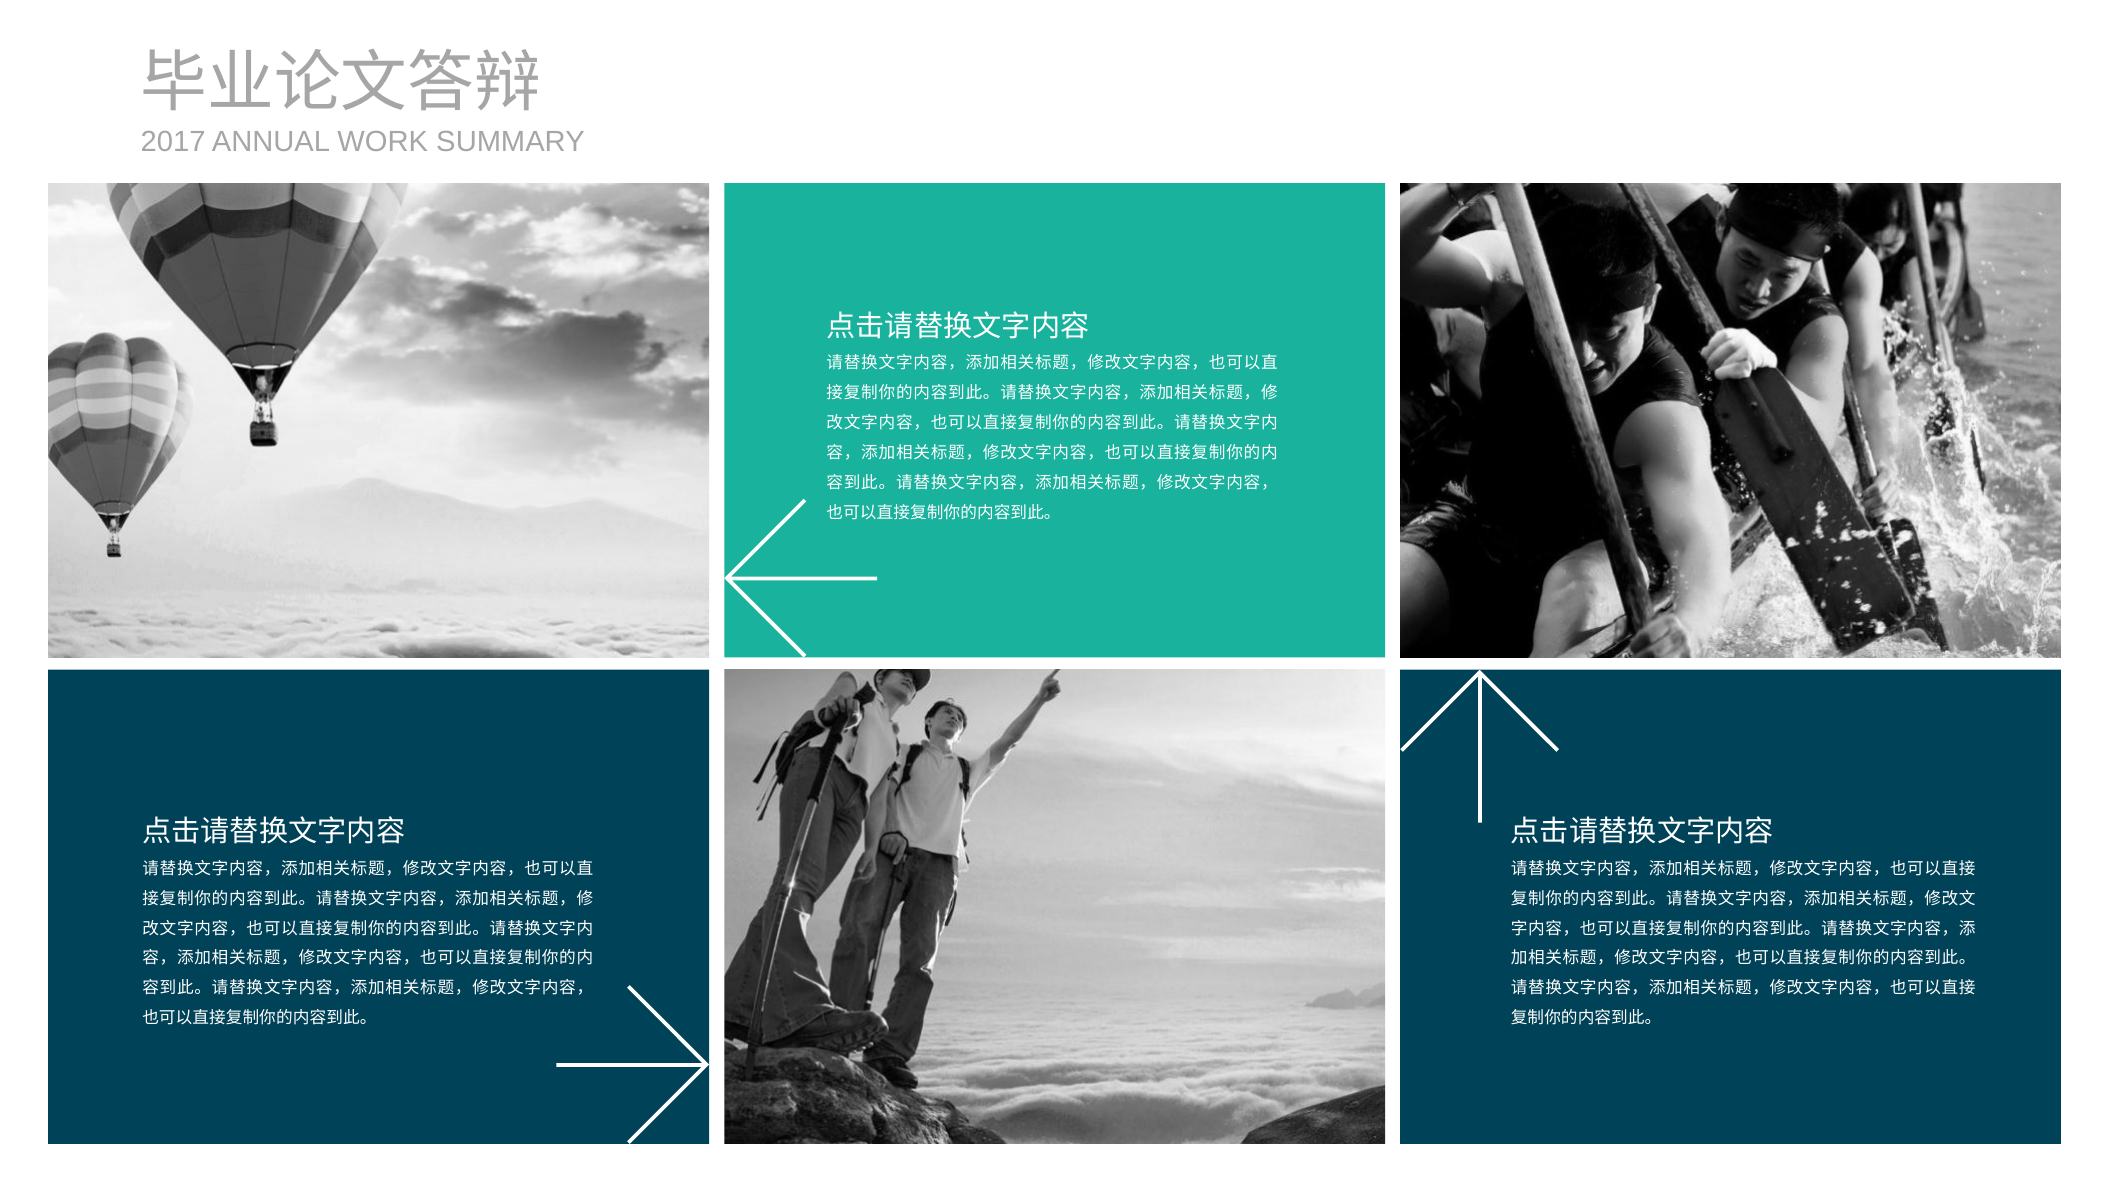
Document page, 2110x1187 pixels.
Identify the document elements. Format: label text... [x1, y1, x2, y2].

text_box 点击请替换文字内容 请替换文字内容，添加相关标题，修改文字内容，也可以直接复制你的内容到此。请替换文字内容，添加相关标题，修改文字内容，也可以直接复制你的内容到此。请替换文字内容，添加相关标题，修改文字内容，也可以直接复制你的内容到此。请替换文字内容，添加相关标题，修改文字内容，也可以直接复制你的内容到此。 [142, 795, 594, 1028]
text_box [1399, 182, 2062, 658]
text_box 点击请替换文字内容 请替换文字内容，添加相关标题，修改文字内容，也可以直接复制你的内容到此。请替换文字内容，添加相关标题，修改文字内容，也可以直接复制你的内容到此。请替换文字内容，添加相关标题，修改文字内容，也可以直接复制你的内容到此。请替换文字内容，添加相关标题，修改文字内容，也可以直接复制你的内容到此。 [826, 289, 1279, 522]
text_box [47, 182, 710, 658]
text_box 2017 ANNUAL WORK SUMMARY [140, 122, 602, 158]
text_box [47, 669, 710, 1145]
text_box [723, 182, 1386, 658]
text_box 毕业论文答辩 [140, 38, 789, 119]
text_box [1399, 669, 2062, 1145]
text_box [722, 497, 879, 659]
text_box [723, 669, 1386, 1145]
text_box [1398, 668, 1561, 824]
text_box [555, 983, 711, 1146]
text_box 点击请替换文字内容 请替换文字内容，添加相关标题，修改文字内容，也可以直接复制你的内容到此。请替换文字内容，添加相关标题，修改文字内容，也可以直接复制你的内容到此。请替换文字内容，添加相关标题，修改文字内容，也可以直接复制你的内容到此。请替换文字内容，添加相关标题，修改文字内容，也可以直接复制你的内容到此。 [1510, 795, 1976, 1028]
